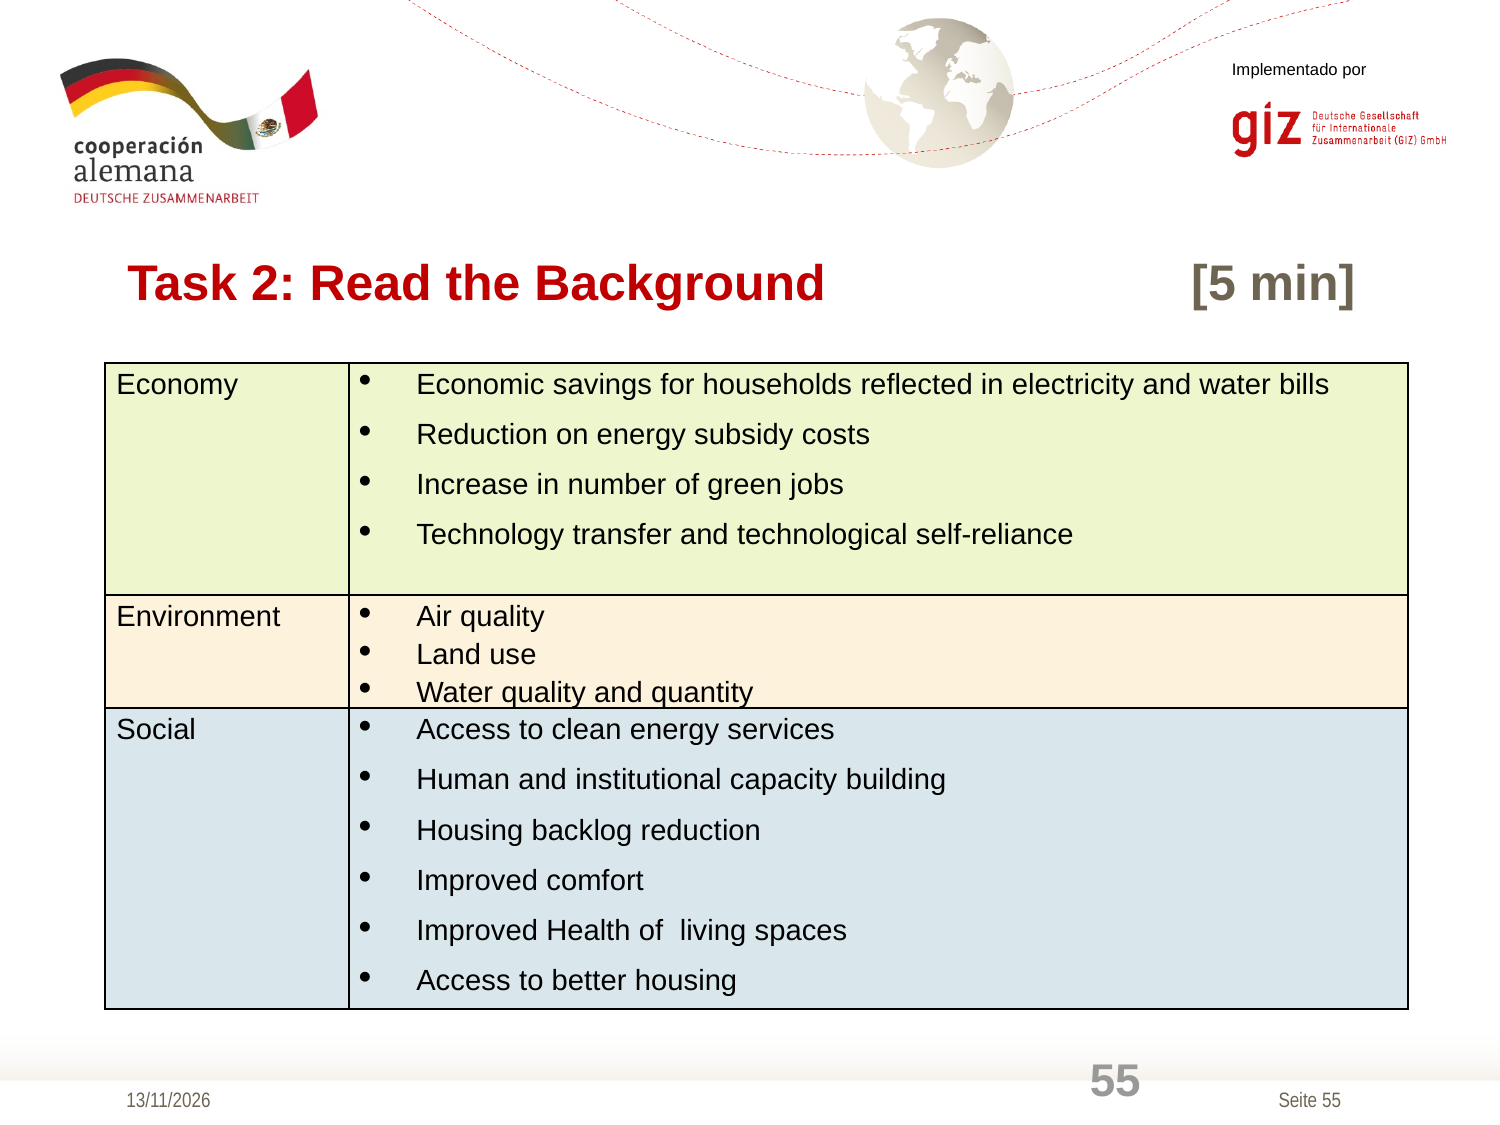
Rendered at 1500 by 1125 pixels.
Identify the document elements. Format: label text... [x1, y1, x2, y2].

picture [0, 0, 1500, 277]
table_cell Social [106, 709, 348, 1008]
table_cell Environment [106, 596, 348, 707]
table_header Economy [106, 364, 348, 594]
table_header Economic savings for households reflected in electricity and water bills Reduction on energy subsidy costs Increase in number of green jobs Technology transfer and technological self-reliance [350, 364, 1407, 594]
table_cell Access to clean energy services Human and institutional capacity building Housing backlog reduction Improved comfort Improved Health of living spaces Access to better housing [350, 709, 1407, 1008]
picture [0, 959, 1500, 1081]
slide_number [111, 1079, 325, 1121]
slide_number 55 [1074, 1042, 1425, 1103]
table_cell Air quality Land use Water quality and quantity [350, 596, 1407, 707]
title Task 2: Read the Background [5 min] [111, 243, 1389, 345]
